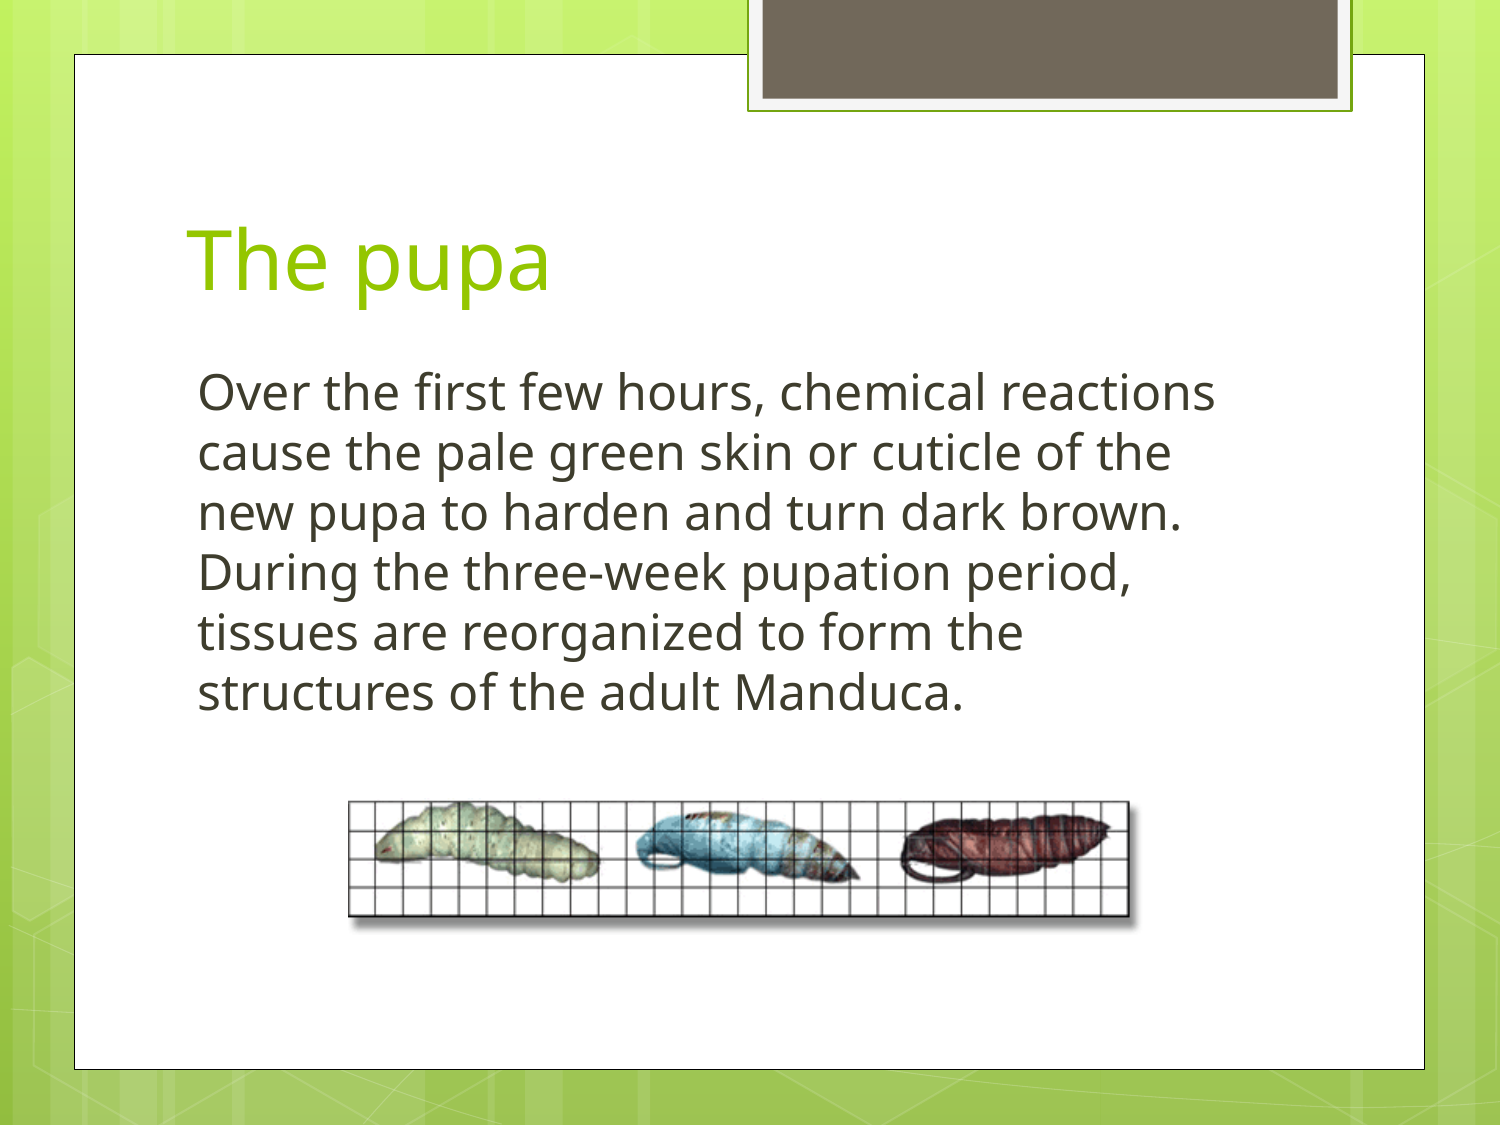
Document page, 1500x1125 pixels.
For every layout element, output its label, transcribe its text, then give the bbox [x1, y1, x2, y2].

picture [348, 798, 1144, 935]
title The pupa [171, 126, 1324, 315]
list Over the first few hours, chemical reactions cause the pale green skin or cuticle of the new pupa to harden and turn dark brown. During the three-week pupation period, tissues are reorganized to form the structures of the adult Manduca. [171, 353, 1283, 929]
